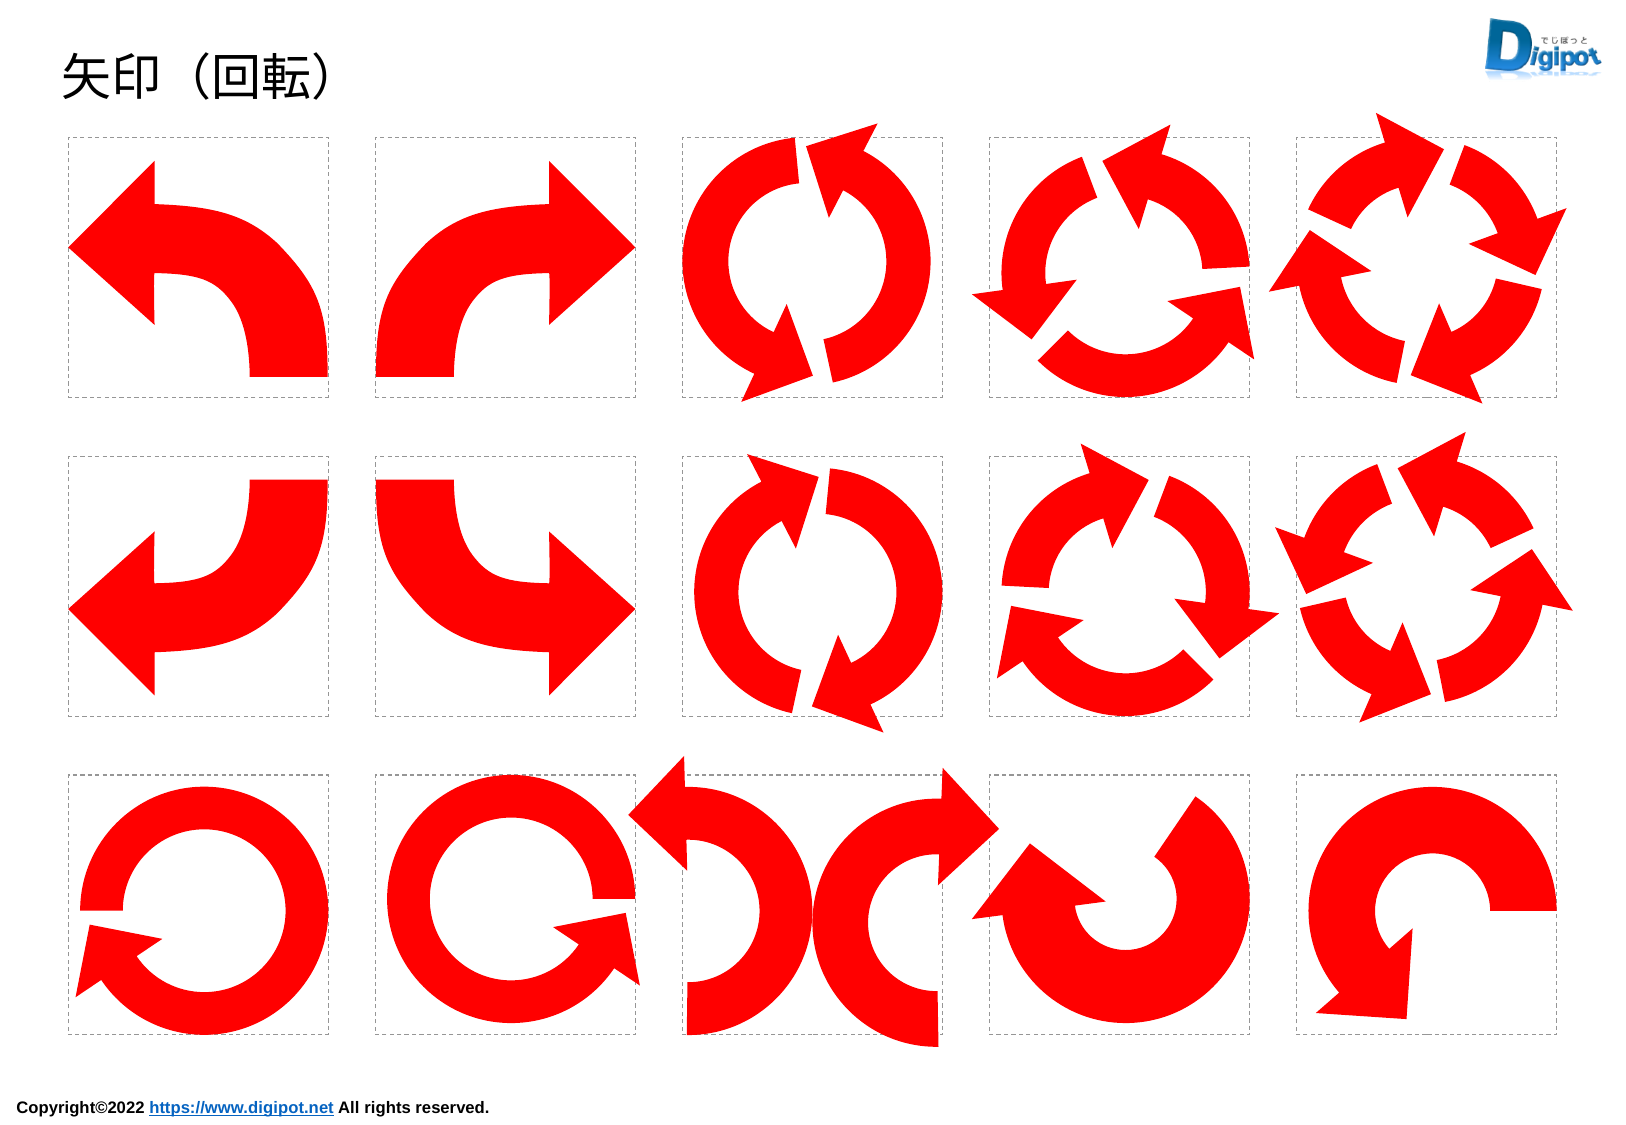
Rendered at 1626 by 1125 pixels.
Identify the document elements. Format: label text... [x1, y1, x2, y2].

text_box [68, 160, 328, 377]
text_box 矢印（回転） [46, 38, 377, 113]
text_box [1296, 456, 1545, 705]
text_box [1001, 148, 1250, 398]
text_box [375, 160, 636, 377]
picture [1485, 18, 1602, 82]
text_box [971, 796, 1250, 1024]
text_box [1308, 786, 1557, 1020]
text_box [375, 479, 636, 696]
text_box [75, 786, 329, 1035]
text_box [1296, 137, 1545, 386]
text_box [1001, 467, 1250, 717]
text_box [694, 467, 943, 717]
text_box [387, 774, 640, 1024]
text_box [812, 767, 1000, 1047]
text_box [68, 479, 328, 696]
text_box [628, 755, 813, 1036]
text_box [682, 137, 931, 386]
